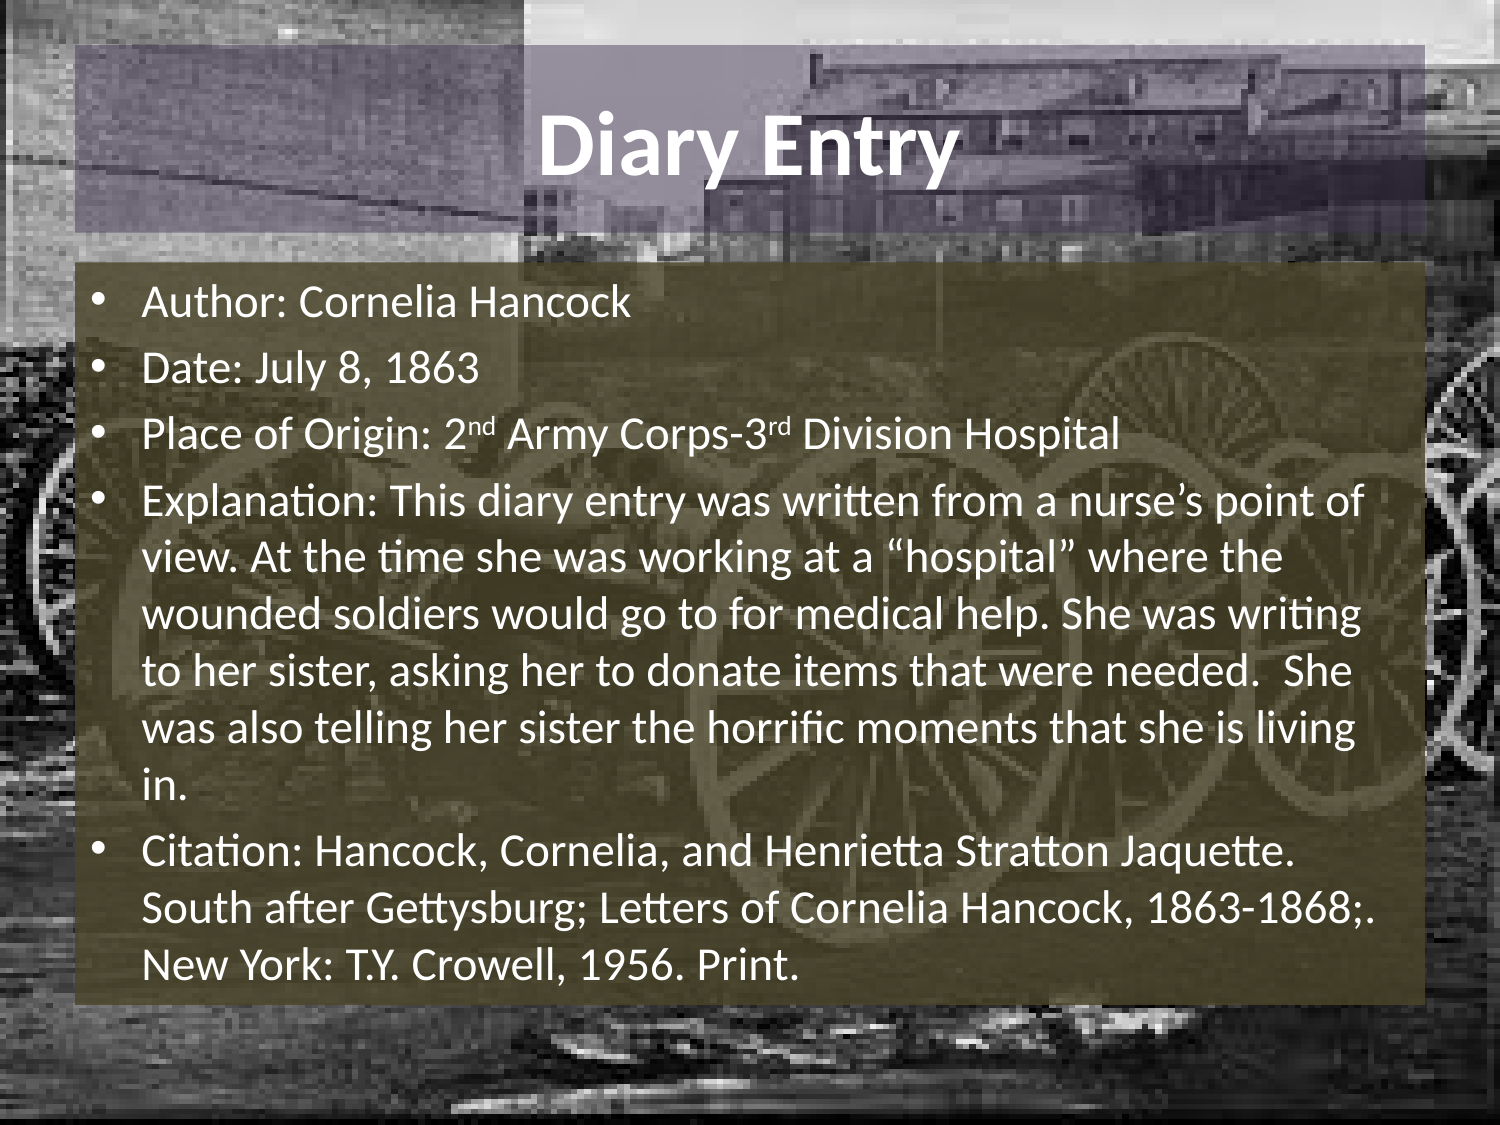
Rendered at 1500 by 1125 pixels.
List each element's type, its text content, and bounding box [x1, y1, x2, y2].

list Author: Cornelia Hancock Date: July 8, 1863 Place of Origin: 2nd Army Corps-3rd Division Hospital Explanation: This diary entry was written from a nurse’s point of view. At the time she was working at a “hospital” where the wounded soldiers would go to for medical help. She was writing to her sister, asking her to donate items that were needed. She was also telling her sister the horrific moments that she is living in. Citation: Hancock, Cornelia, and Henrietta Stratton Jaquette. South after Gettysburg; Letters of Cornelia Hancock, 1863-1868;. New York: T.Y. Crowell, 1956. Print. [75, 262, 1425, 1005]
title Diary Entry [75, 45, 1425, 233]
picture [0, 0, 1500, 1125]
